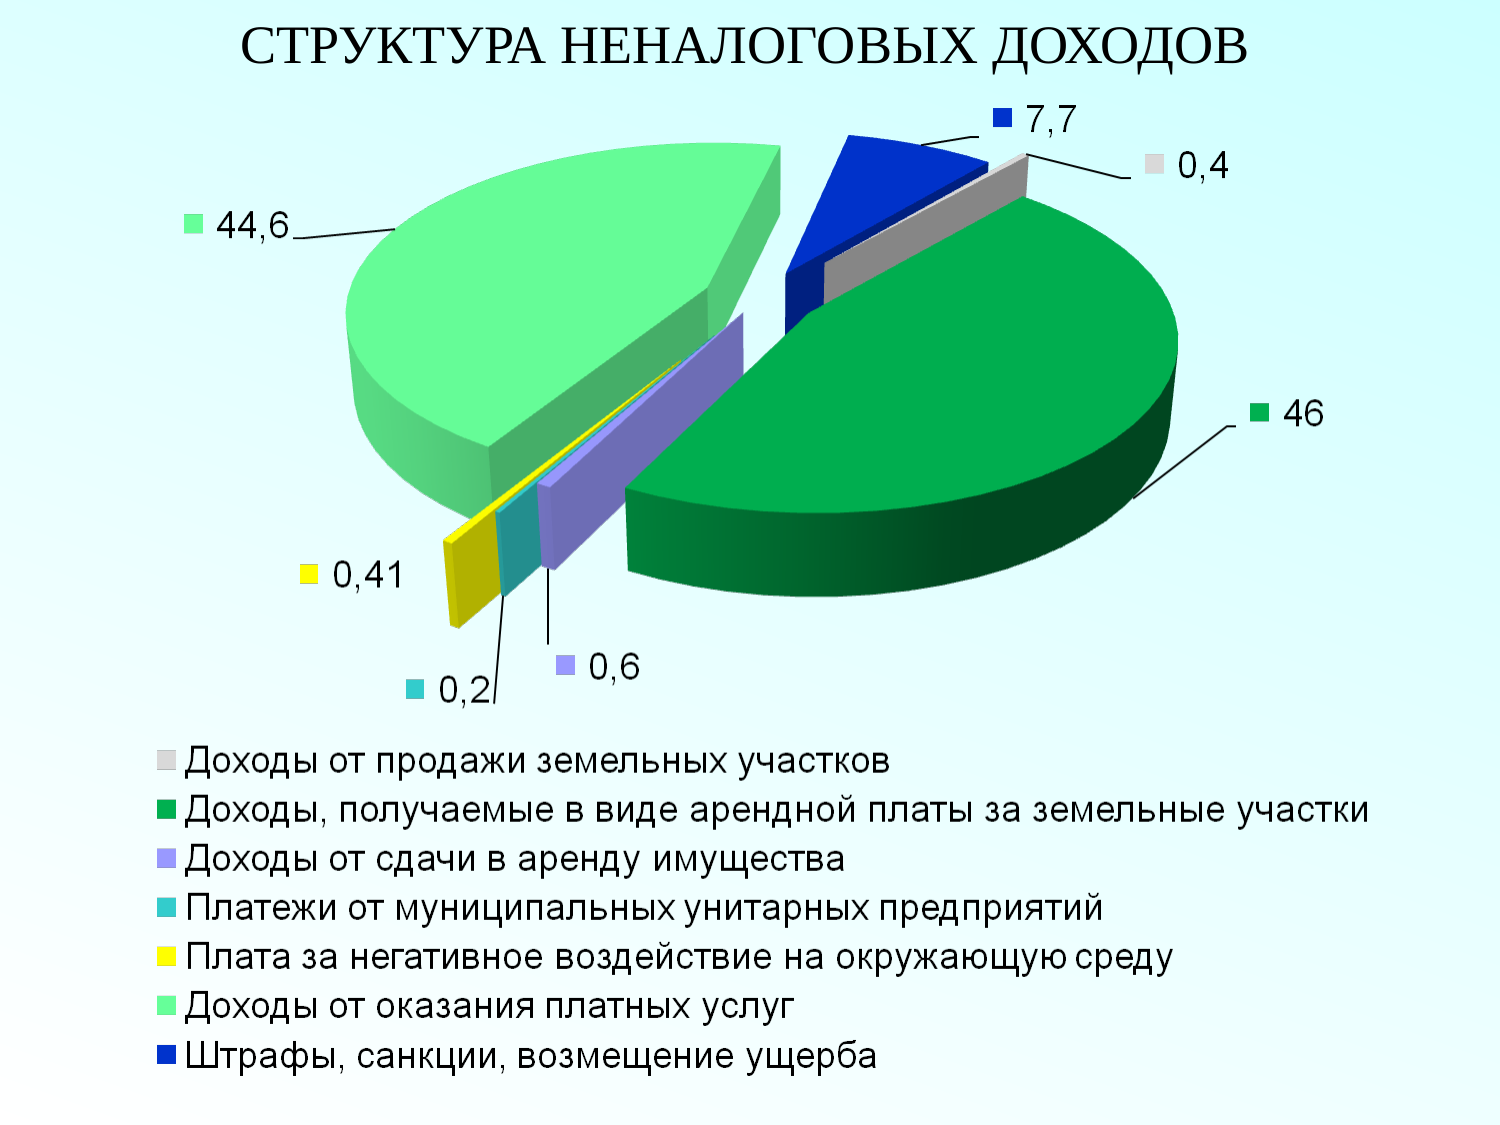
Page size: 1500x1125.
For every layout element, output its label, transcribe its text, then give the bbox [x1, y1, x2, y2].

title СТРУКТУРА НЕНАЛОГОВЫХ ДОХОДОВ [70, 0, 1421, 83]
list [61, 85, 1429, 1087]
